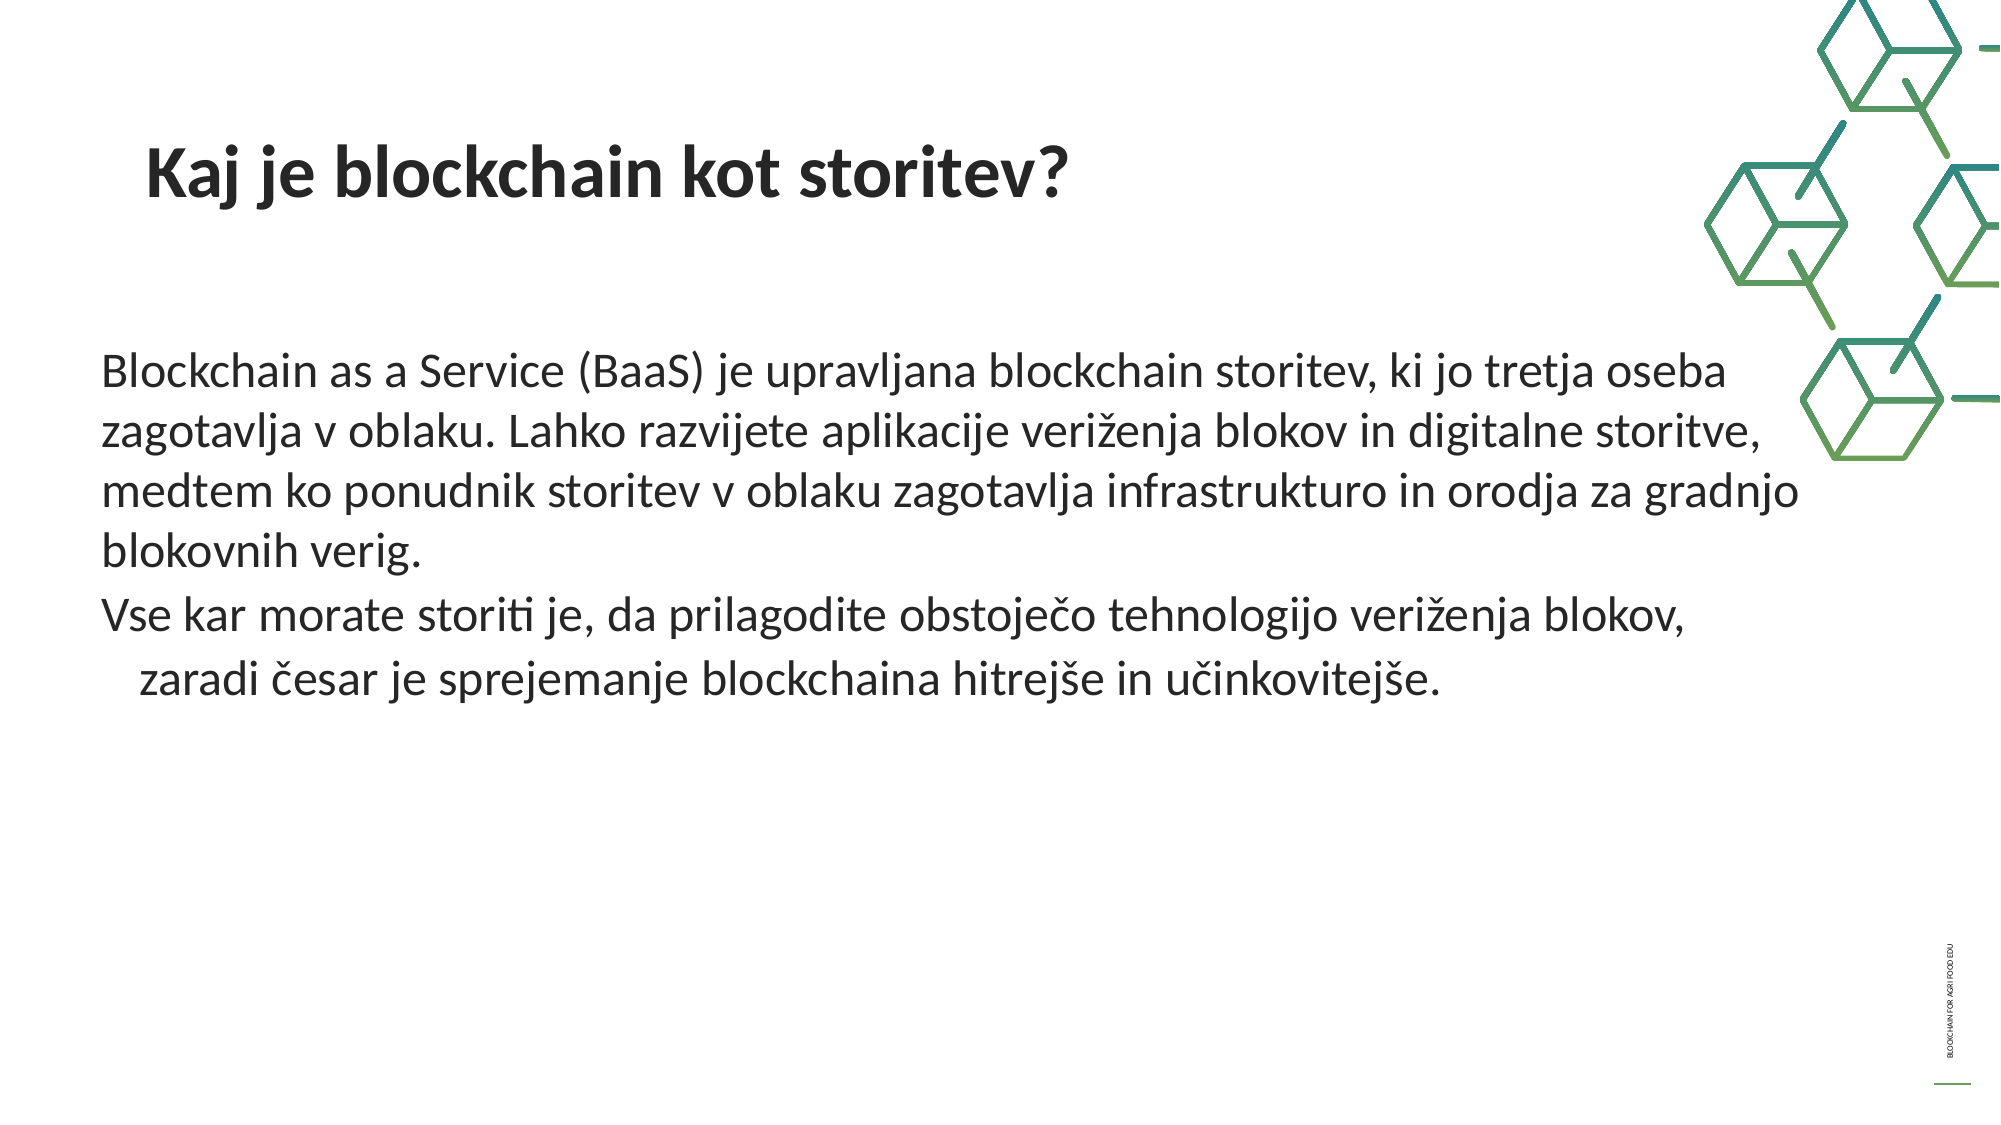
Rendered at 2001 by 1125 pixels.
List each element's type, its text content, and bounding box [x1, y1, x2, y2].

list Blockchain as a Service (BaaS) je upravljana blockchain storitev, ki jo tretja oseba zagotavlja v oblaku. Lahko razvijete aplikacije veriženja blokov in digitalne storitve, medtem ko ponudnik storitev v oblaku zagotavlja infrastrukturo in orodja za gradnjo blokovnih verig. Vse kar morate storiti je, da prilagodite obstoječo tehnologijo veriženja blokov, zaradi česar je sprejemanje blockchaina hitrejše in učinkovitejše. [86, 329, 1825, 1100]
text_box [1703, 0, 2000, 462]
list Kaj je blockchain kot storitev? [130, 124, 1698, 337]
